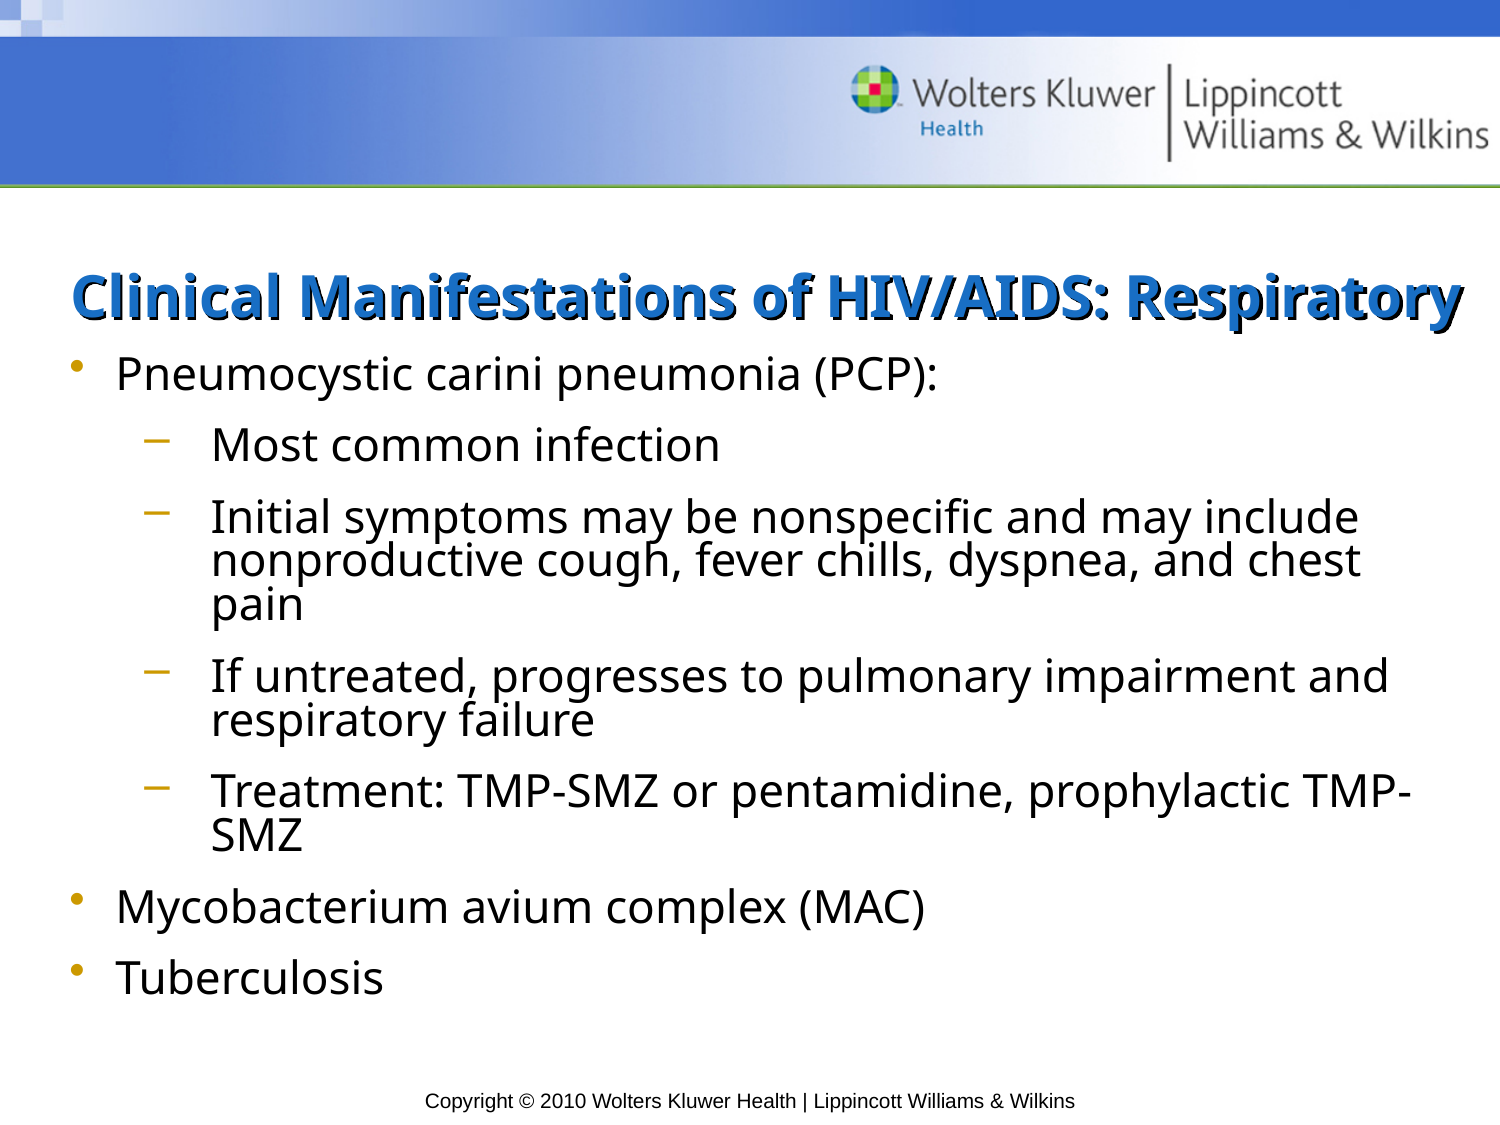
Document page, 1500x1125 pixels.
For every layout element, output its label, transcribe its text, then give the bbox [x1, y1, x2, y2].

list Pneumocystic carini pneumonia (PCP): Most common infection Initial symptoms may be nonspecific and may include nonproductive cough, fever chills, dyspnea, and chest pain If untreated, progresses to pulmonary impairment and respiratory failure Treatment: TMP-SMZ or pentamidine, prophylactic TMP-SMZ Mycobacterium avium complex (MAC) Tuberculosis [53, 347, 1468, 1050]
title Clinical Manifestations of HIV/AIDS: Respiratory [70, 203, 1470, 331]
picture [0, 0, 1500, 188]
